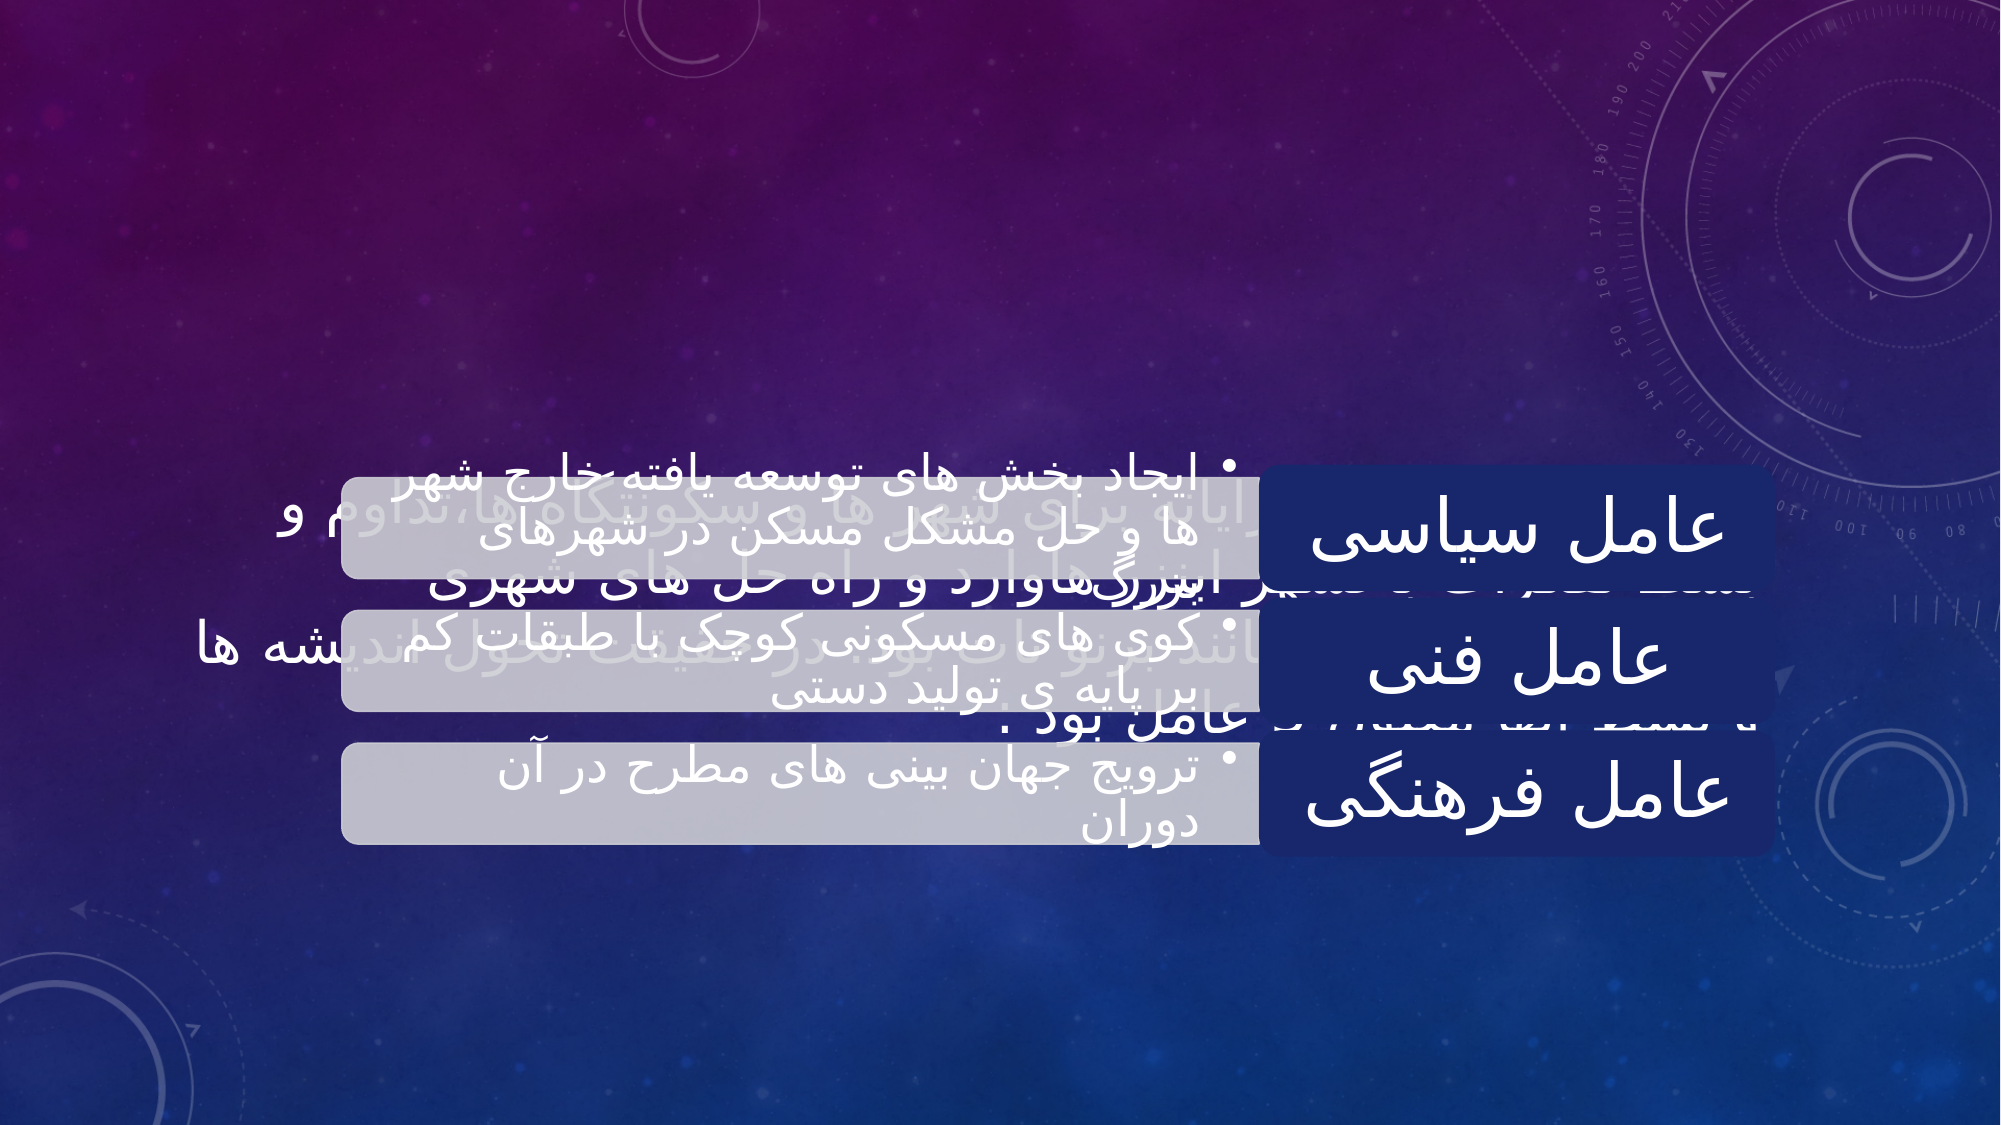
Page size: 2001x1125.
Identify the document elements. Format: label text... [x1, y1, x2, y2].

picture [0, 0, 2001, 1125]
list طراحی های سنت گرایانه برای شهر ها و سکونتگاه ها،تداوم و بسط تفکرات باغشهر ابنزر هاوارد و راه حل های شهری اکسپرسیونیست ها مانند برنو تات بود. در حقیقت تحول اندیشه ها و بسط آنها معلول 3 عامل بود : [132, 199, 1777, 1011]
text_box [341, 464, 1775, 858]
